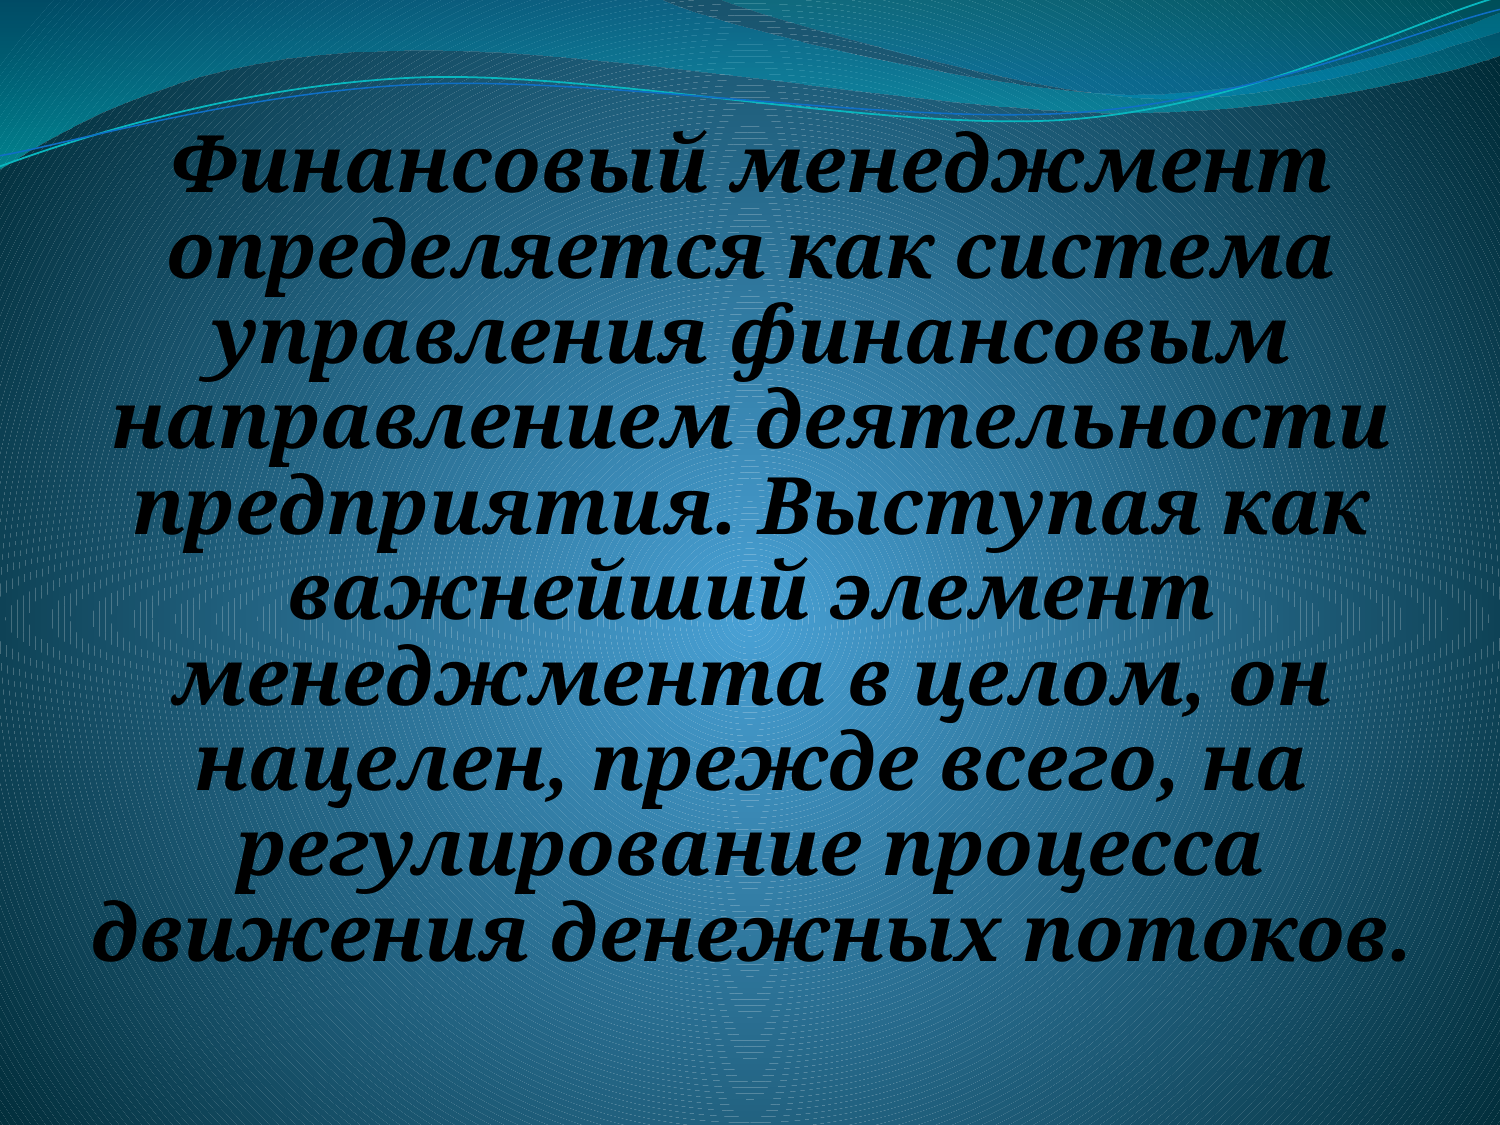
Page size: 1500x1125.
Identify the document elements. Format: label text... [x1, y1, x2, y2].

subtitle Финансовый менеджмент определяется как система управления финансовым направлением деятельности предприятия. Выступая как важнейший элемент менеджмента в целом, он нацелен, прежде всего, на регулирование процесса движения денежных потоков. [87, 116, 1419, 1067]
